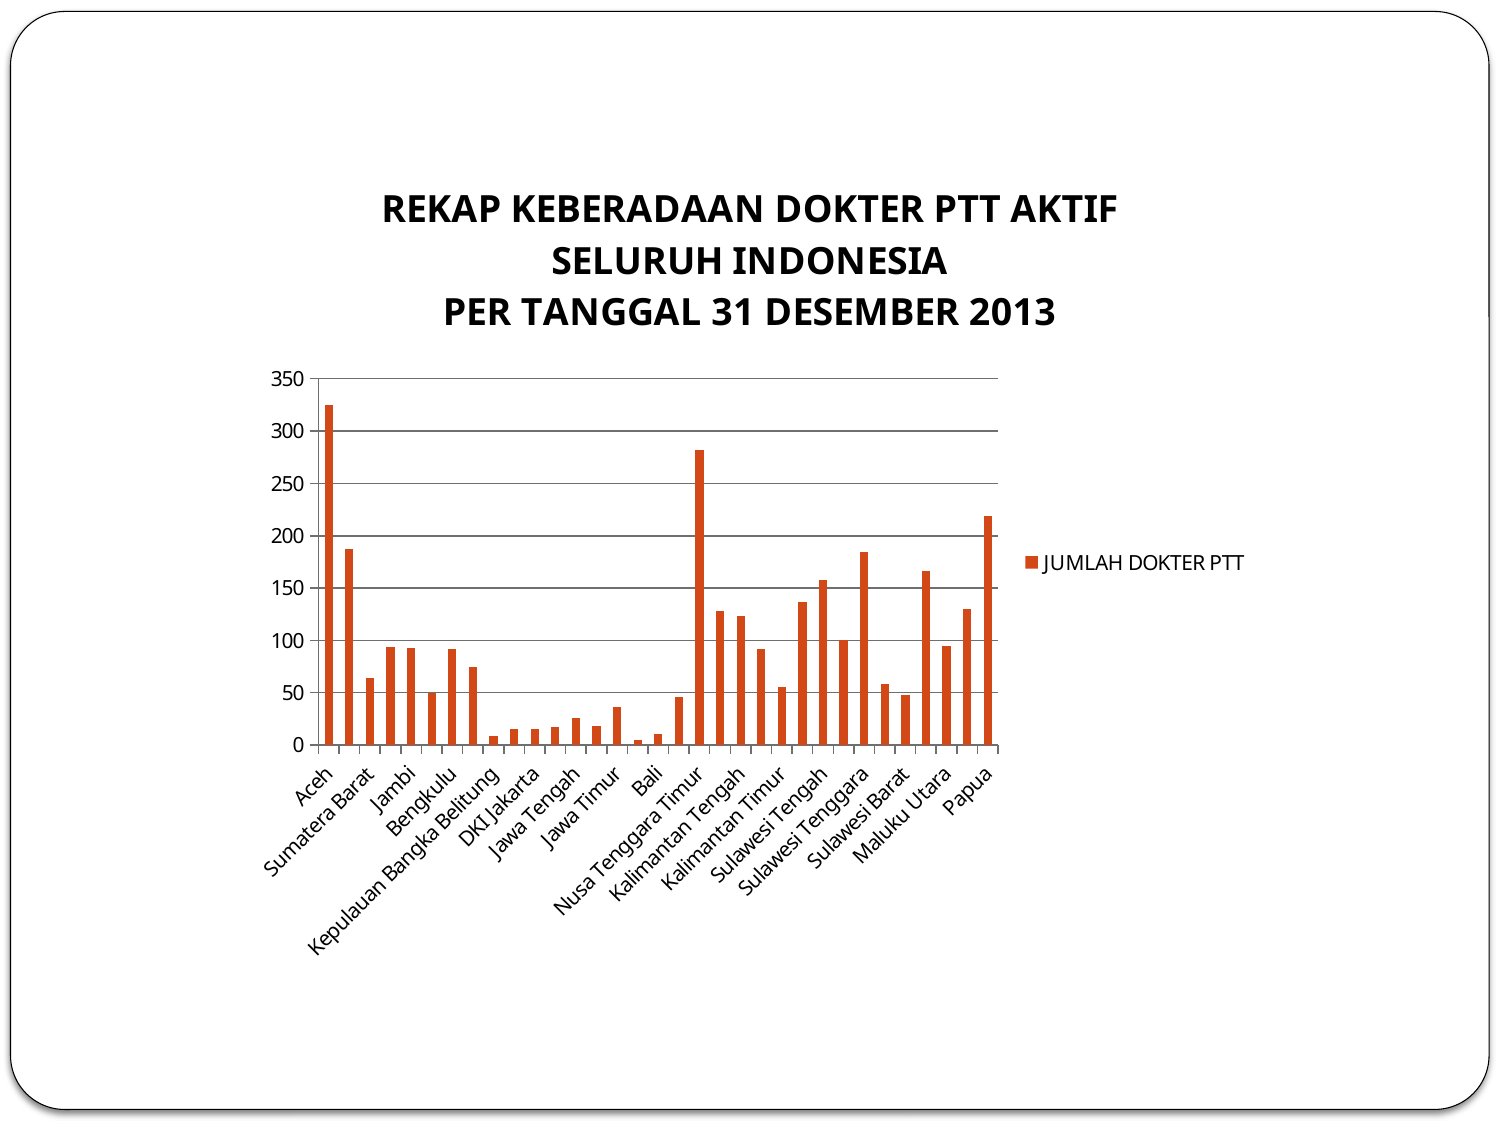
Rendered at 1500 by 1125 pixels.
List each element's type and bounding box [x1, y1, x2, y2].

chart [236, 145, 1264, 980]
